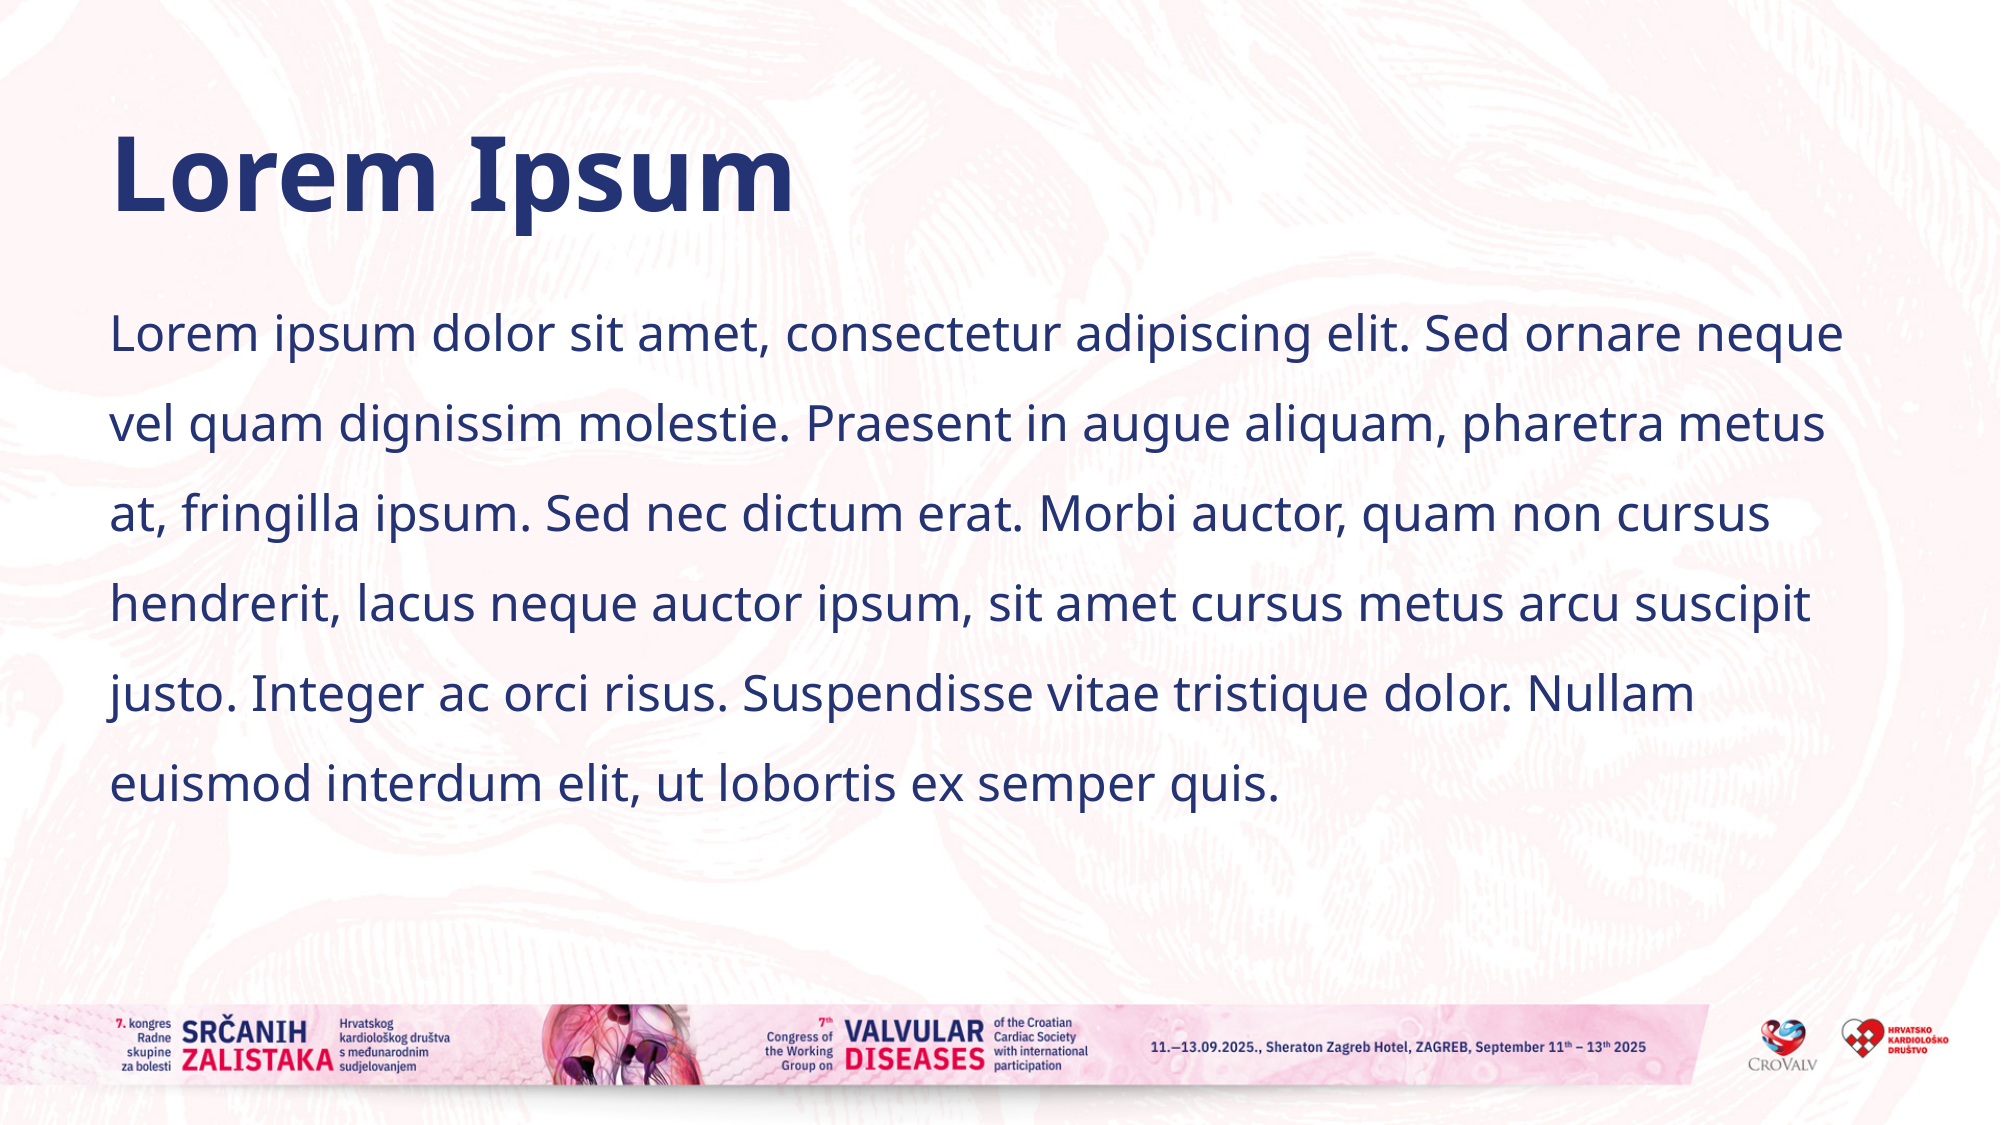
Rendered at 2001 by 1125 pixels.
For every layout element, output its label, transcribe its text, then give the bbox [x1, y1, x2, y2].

text_box Lorem Ipsum [94, 100, 1906, 241]
picture [0, 0, 2001, 1125]
text_box Lorem ipsum dolor sit amet, consectetur adipiscing elit. Sed ornare neque vel quam dignissim molestie. Praesent in augue aliquam, pharetra metus at, fringilla ipsum. Sed nec dictum erat. Morbi auctor, quam non cursus hendrerit, lacus neque auctor ipsum, sit amet cursus metus arcu suscipit justo. Integer ac orci risus. Suspendisse vitae tristique dolor. Nullam euismod interdum elit, ut lobortis ex semper quis. [94, 264, 1906, 819]
